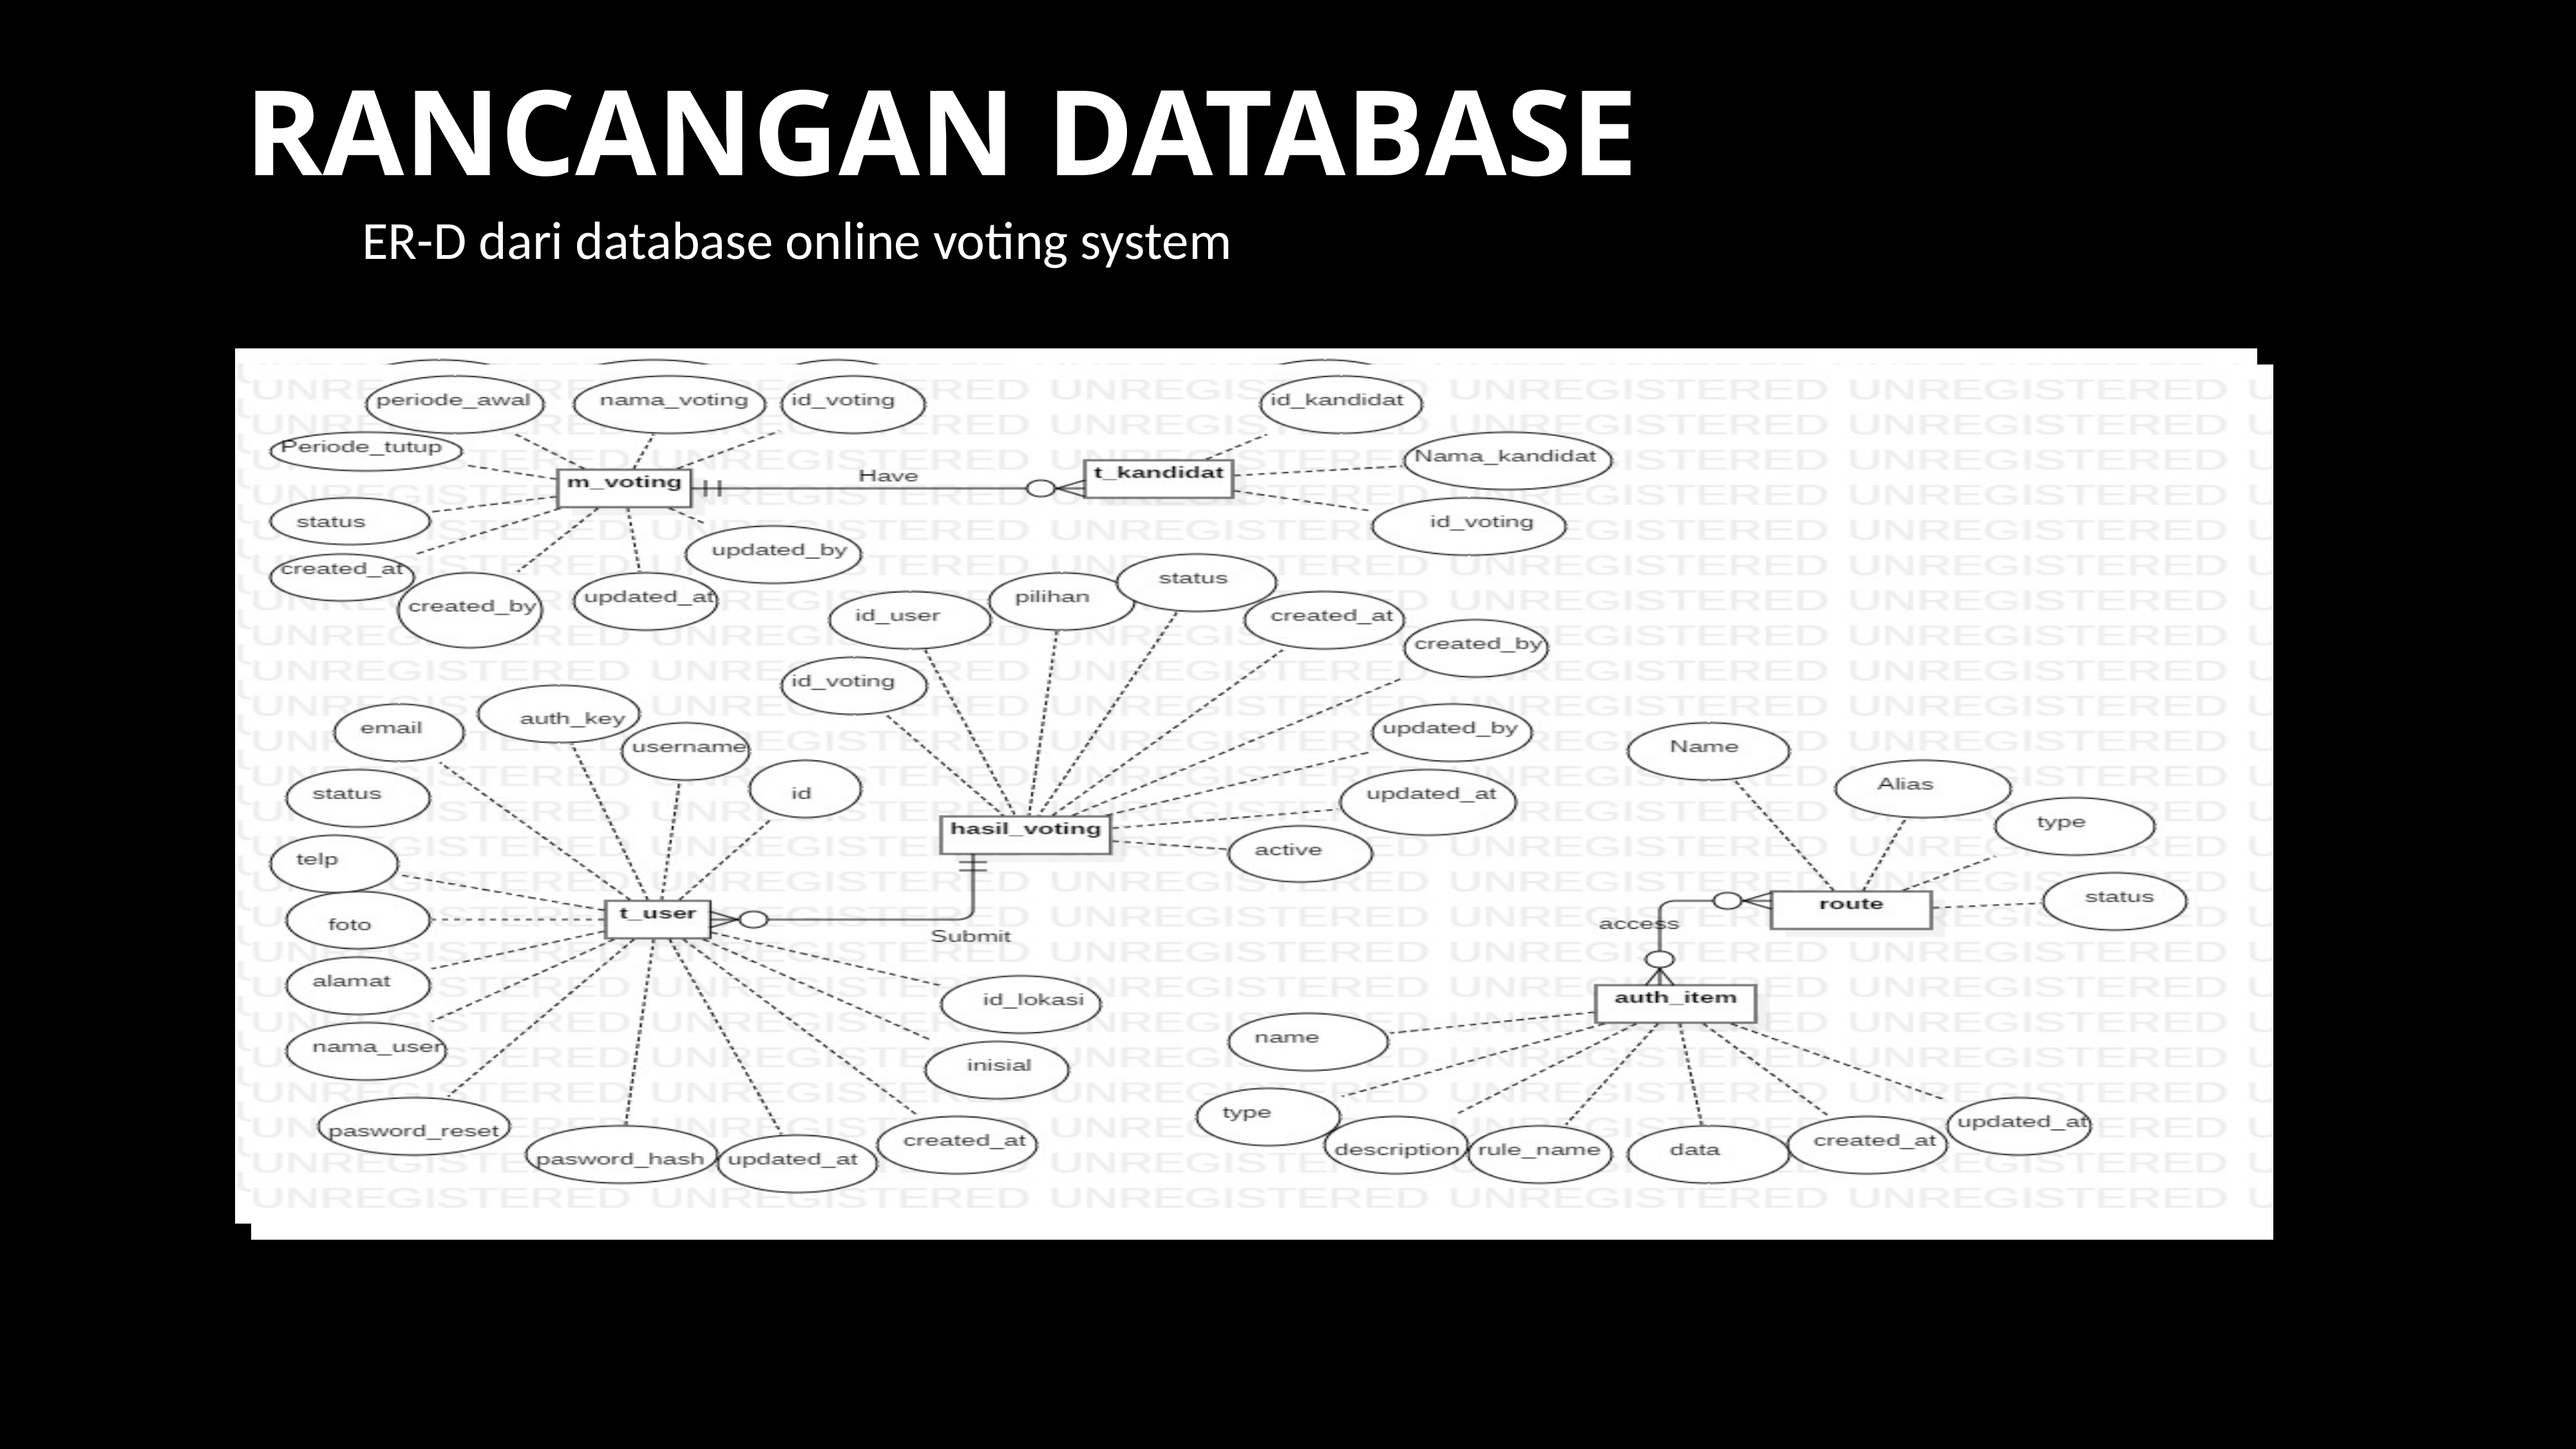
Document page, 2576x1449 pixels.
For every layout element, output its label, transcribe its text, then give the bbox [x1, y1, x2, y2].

picture [235, 348, 2273, 1240]
list ER-D dari database online voting system [352, 207, 2224, 348]
title RANCANGAN DATABASE [235, 66, 2083, 208]
